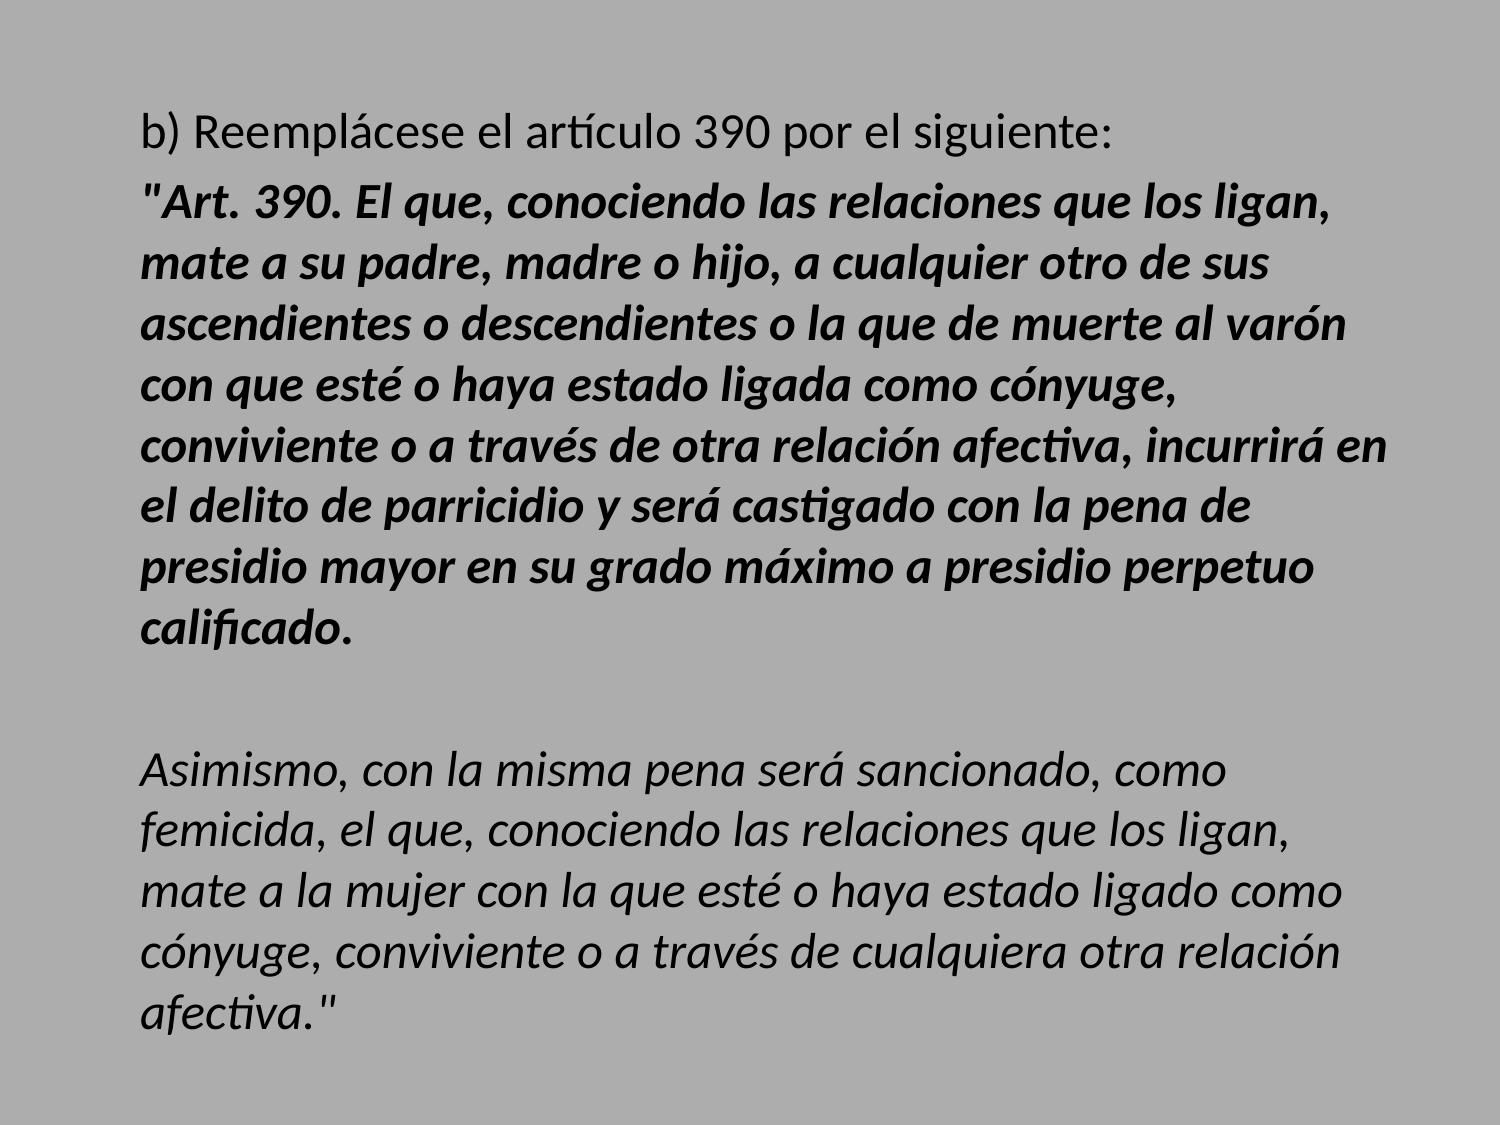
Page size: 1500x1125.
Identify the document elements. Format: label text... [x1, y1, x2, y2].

list b) Reemplácese el artículo 390 por el siguiente: "Art. 390. El que, conociendo las relaciones que los ligan, mate a su padre, madre o hijo, a cualquier otro de sus ascendientes o descendientes o la que de muerte al varón con que esté o haya estado ligada como cónyuge, conviviente o a través de otra relación afectiva, incurrirá en el delito de parricidio y será castigado con la pena de presidio mayor en su grado máximo a presidio perpetuo calificado. Asimismo, con la misma pena será sancionado, como femicida, el que, conociendo las relaciones que los ligan, mate a la mujer con la que esté o haya estado ligado como cónyuge, conviviente o a través de cualquiera otra relación afectiva." [75, 90, 1425, 1059]
